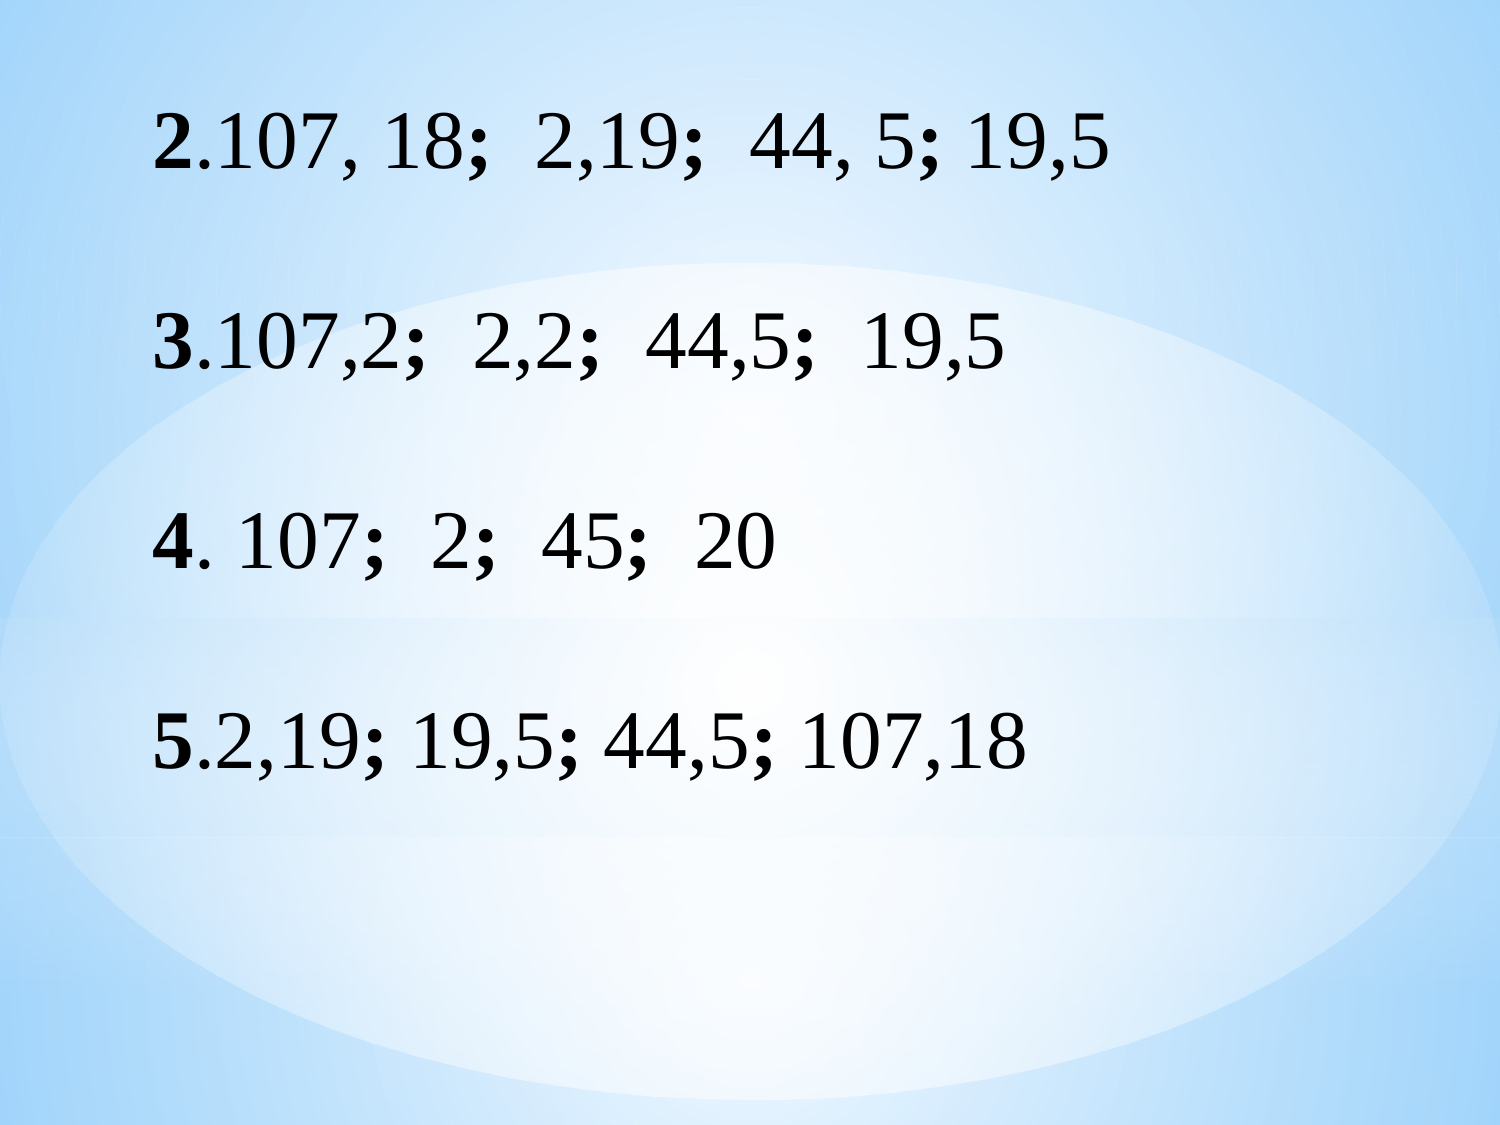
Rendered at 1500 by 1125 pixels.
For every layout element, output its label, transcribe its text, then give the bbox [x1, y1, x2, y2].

text_box 2.107, 18; 2,19; 44, 5; 19,5 3.107,2; 2,2; 44,5; 19,5 4. 107; 2; 45; 20 5.2,19; 19,5; 44,5; 107,18 [100, 78, 1376, 893]
